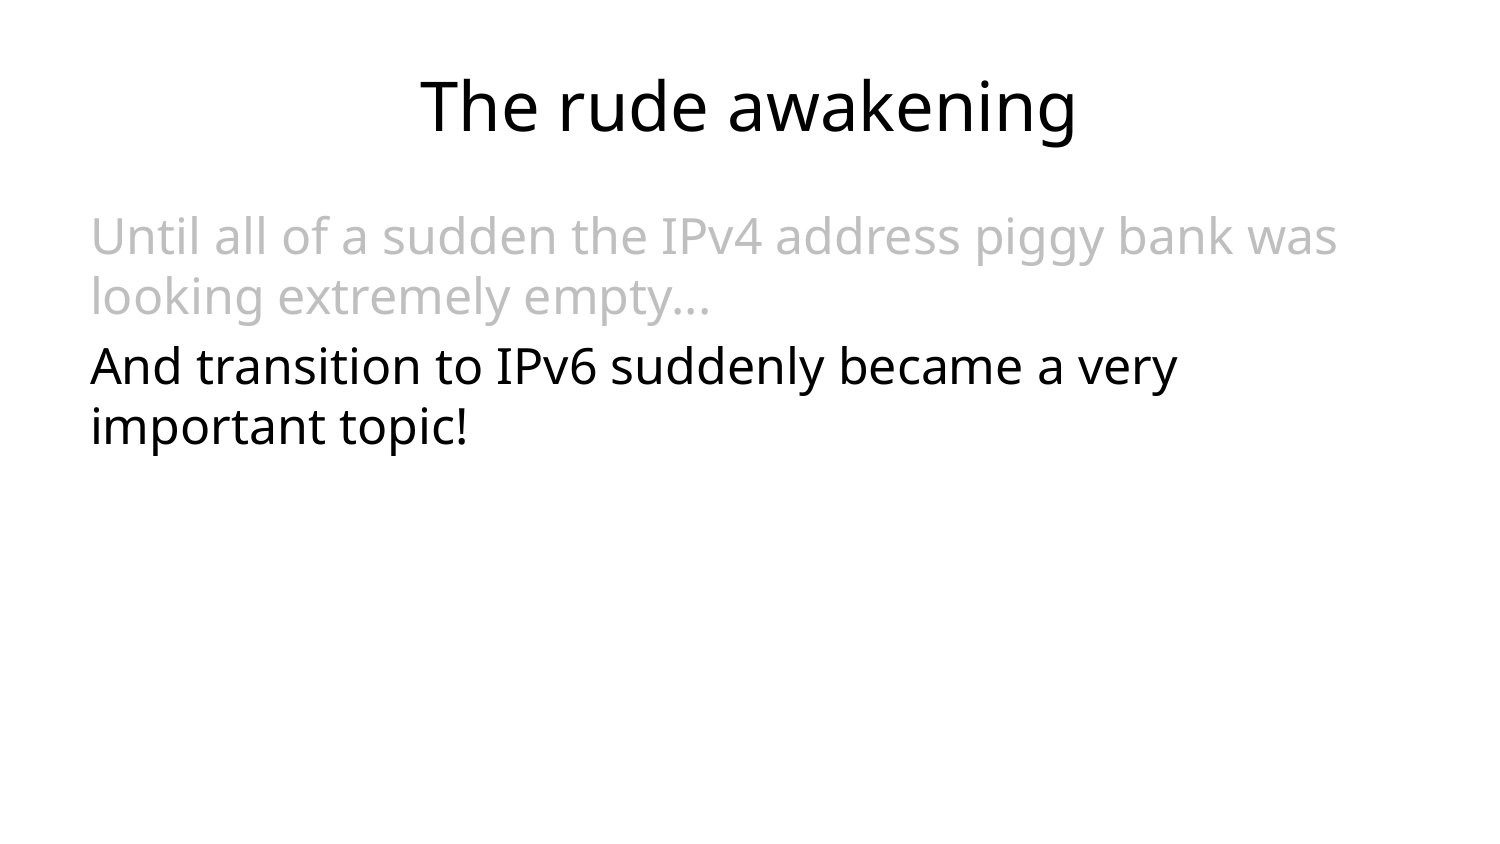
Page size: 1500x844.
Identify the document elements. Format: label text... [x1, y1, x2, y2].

list Until all of a sudden the IPv4 address piggy bank was looking extremely empty... And transition to IPv6 suddenly became a very important topic! [75, 196, 1425, 754]
title The rude awakening [75, 33, 1425, 175]
